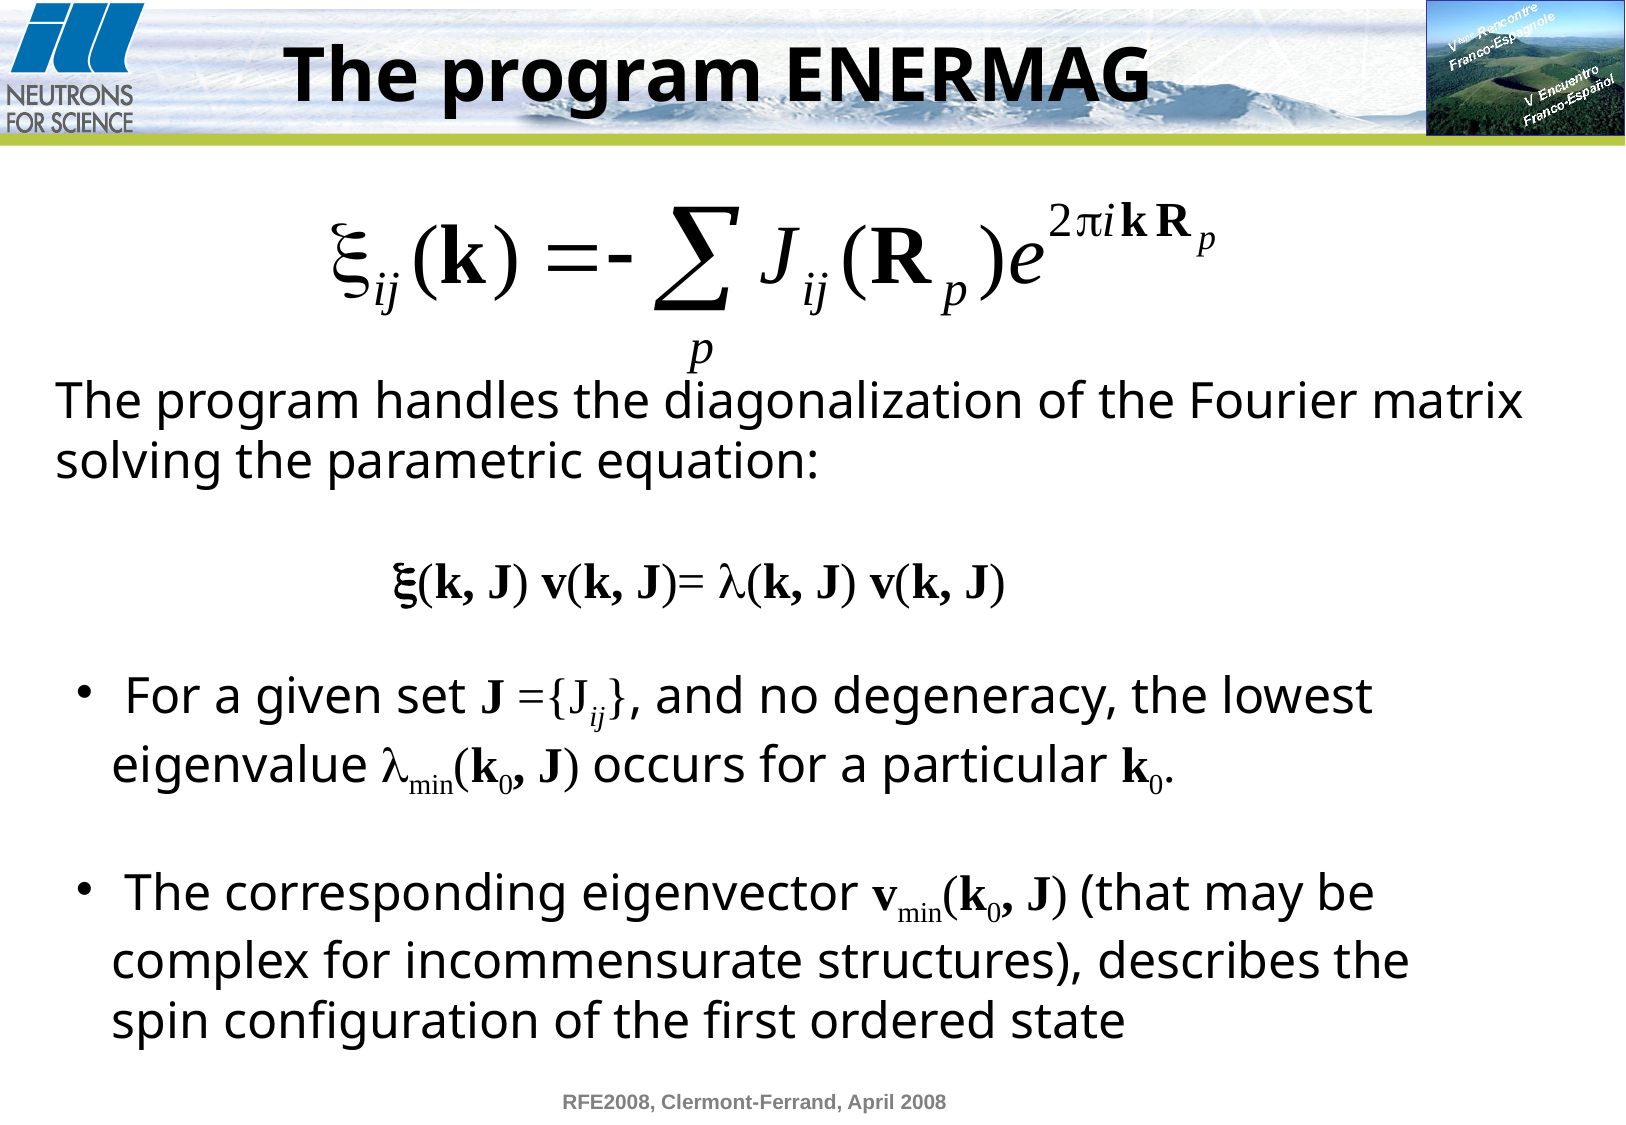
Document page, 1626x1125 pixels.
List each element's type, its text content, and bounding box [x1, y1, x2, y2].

text_box For a given set J ={Jij}, and no degeneracy, the lowest eigenvalue min(k0, J) occurs for a particular k0. The corresponding eigenvector vmin(k0, J) (that may be complex for incommensurate structures), describes the spin configuration of the first ordered state [61, 656, 1534, 1056]
text_box The program ENERMAG [267, 18, 1169, 124]
picture [0, 0, 1625, 136]
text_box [318, 184, 1248, 389]
text_box The program handles the diagonalization of the Fourier matrix solving the parametric equation: (k, J) v(k, J)= (k, J) v(k, J) [40, 361, 1553, 617]
